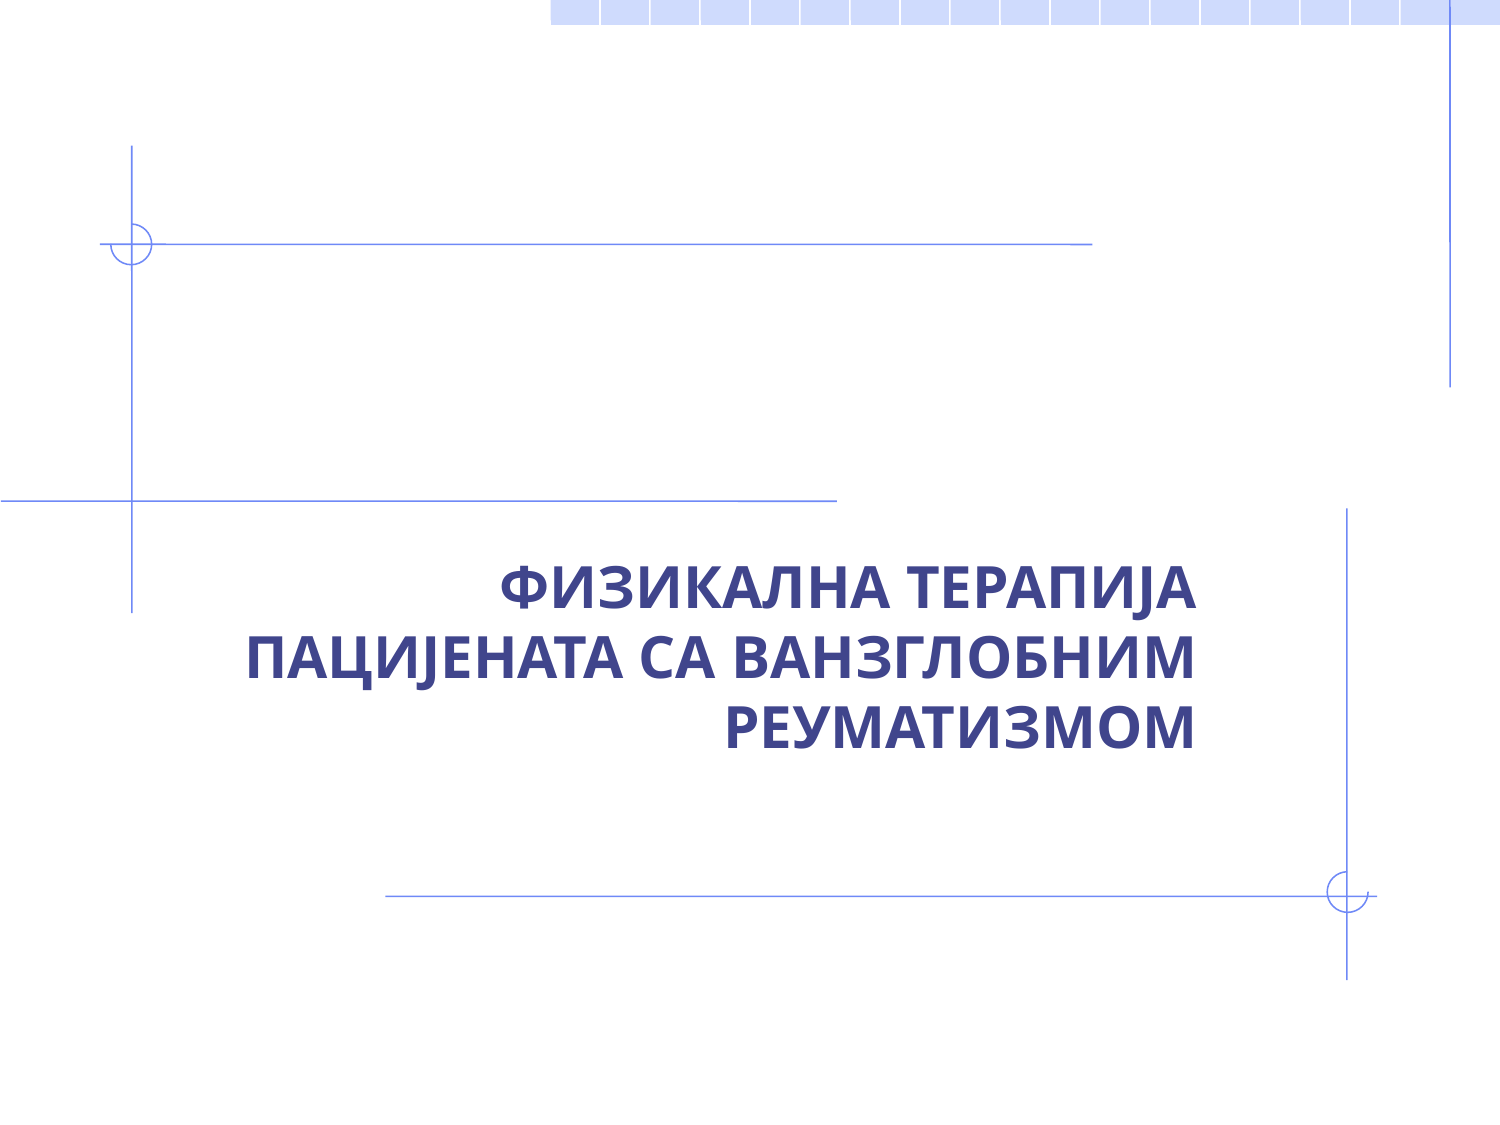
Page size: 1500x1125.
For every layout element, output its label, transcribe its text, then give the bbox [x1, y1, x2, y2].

subtitle ФИЗИКАЛНА ТЕРАПИЈА ПАЦИЈЕНАТА СА ВАНЗГЛОБНИМ РЕУМАТИЗМОМ [162, 542, 1213, 831]
